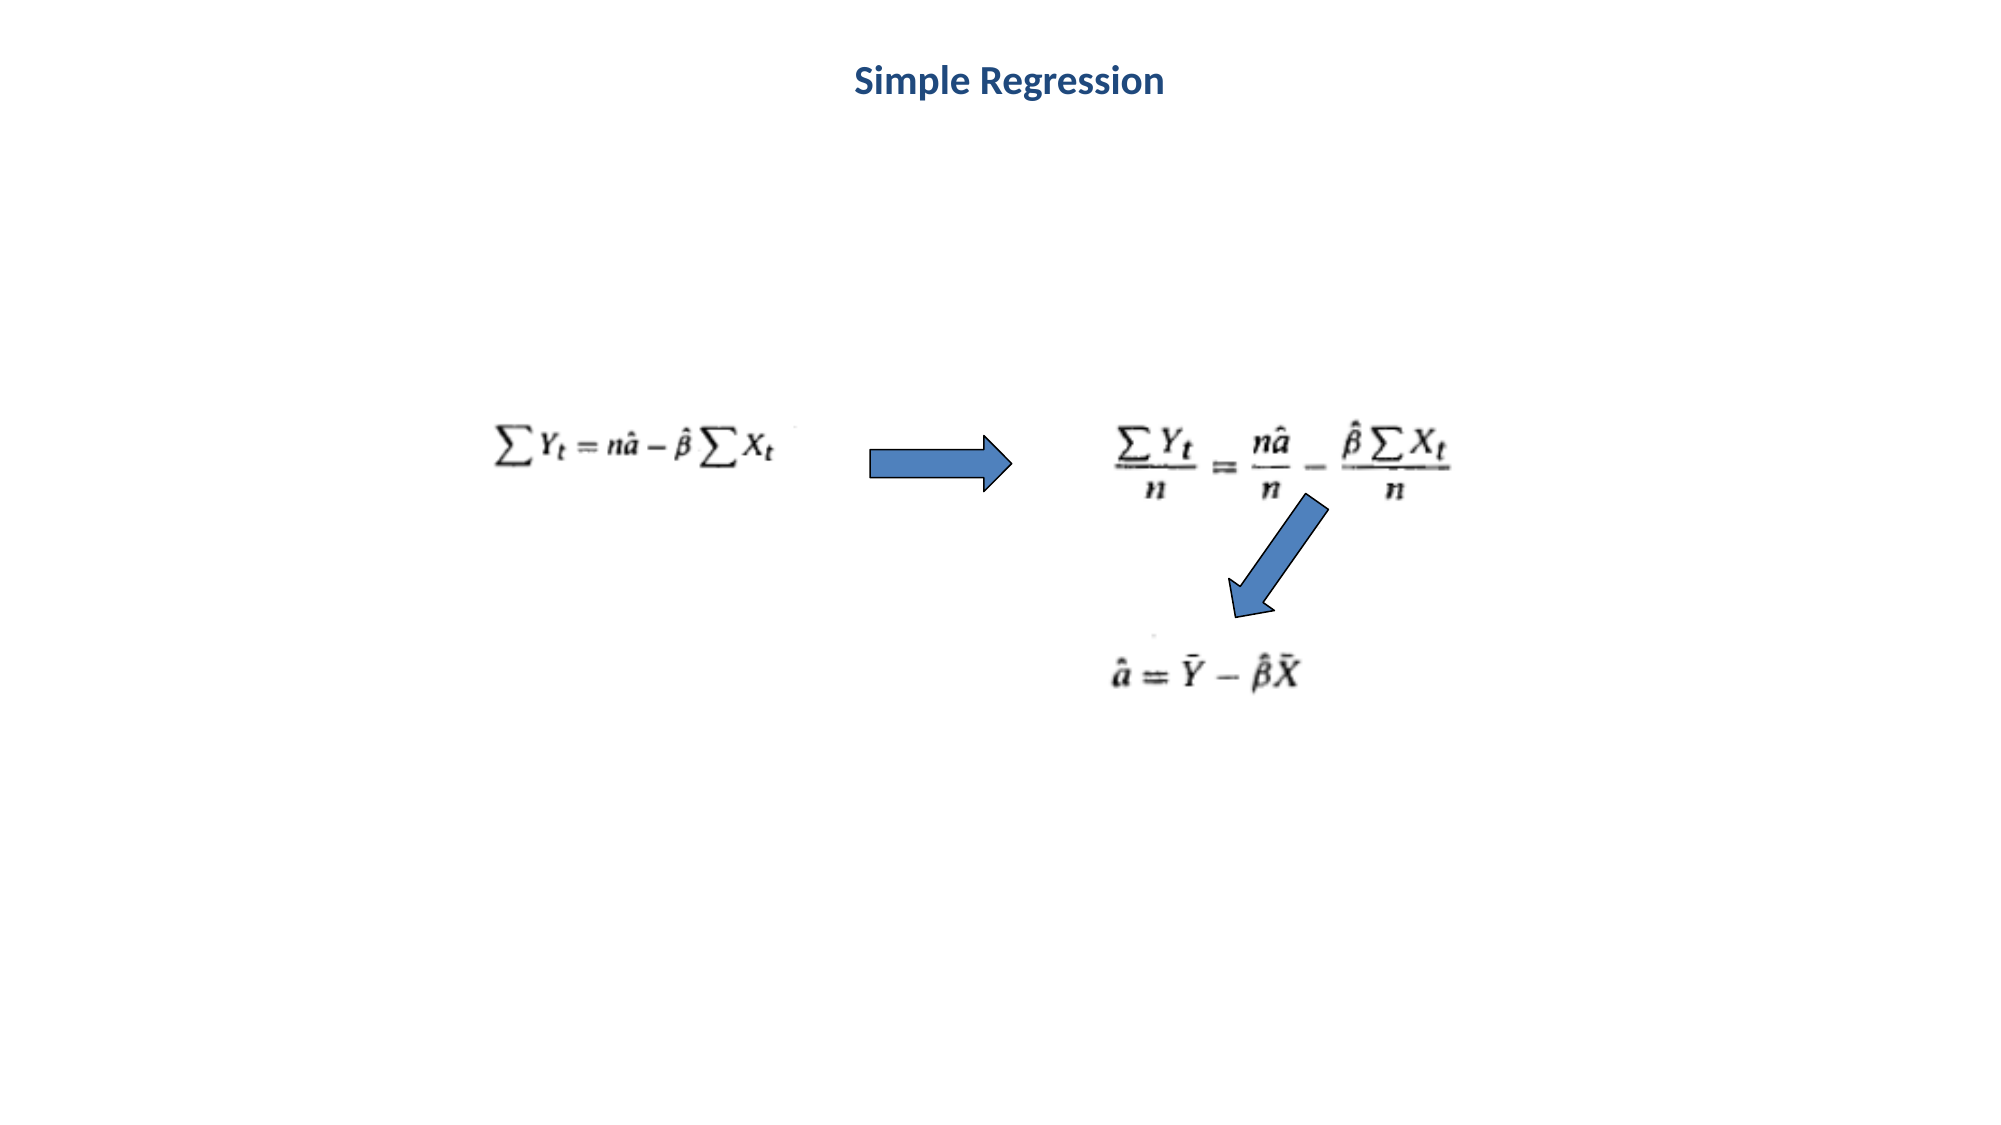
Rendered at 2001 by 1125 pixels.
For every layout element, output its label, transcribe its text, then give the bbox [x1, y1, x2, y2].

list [1106, 385, 1497, 530]
text_box [870, 435, 1012, 492]
title Simple Regression [335, 45, 1686, 161]
picture [479, 401, 812, 492]
picture [1094, 628, 1343, 717]
text_box [1228, 536, 1310, 618]
